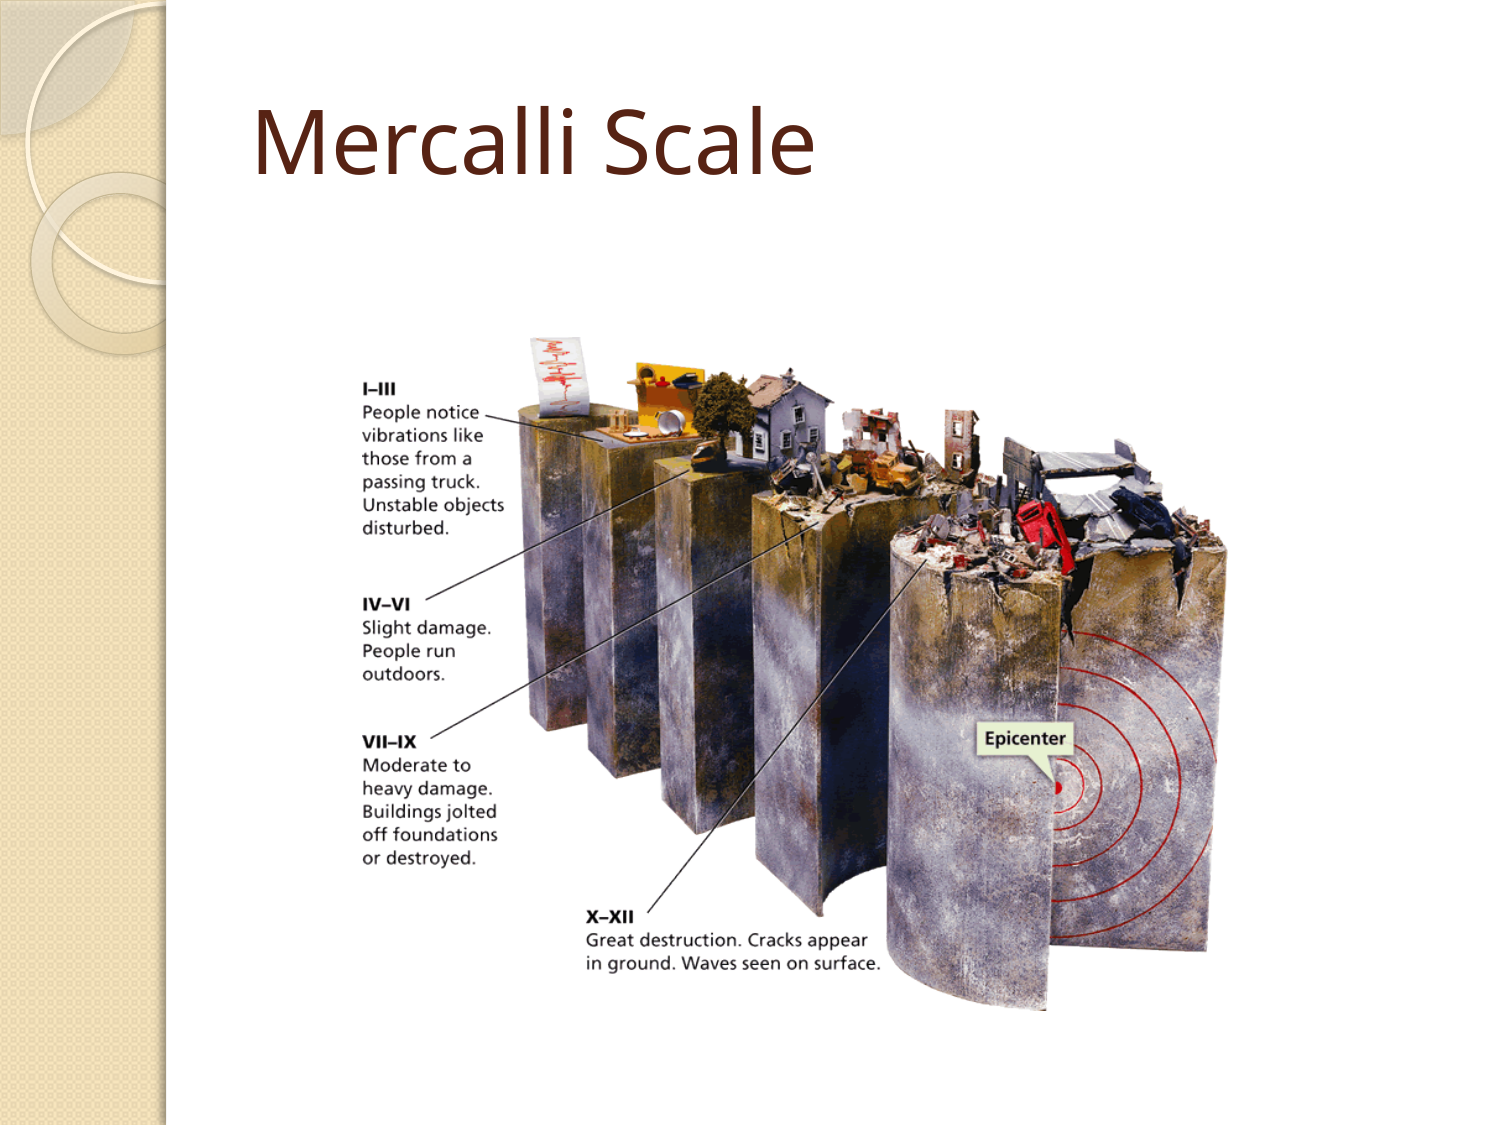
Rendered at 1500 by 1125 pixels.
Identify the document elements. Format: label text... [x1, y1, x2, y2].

picture [362, 337, 1228, 1011]
title Mercalli Scale [235, 45, 1466, 233]
